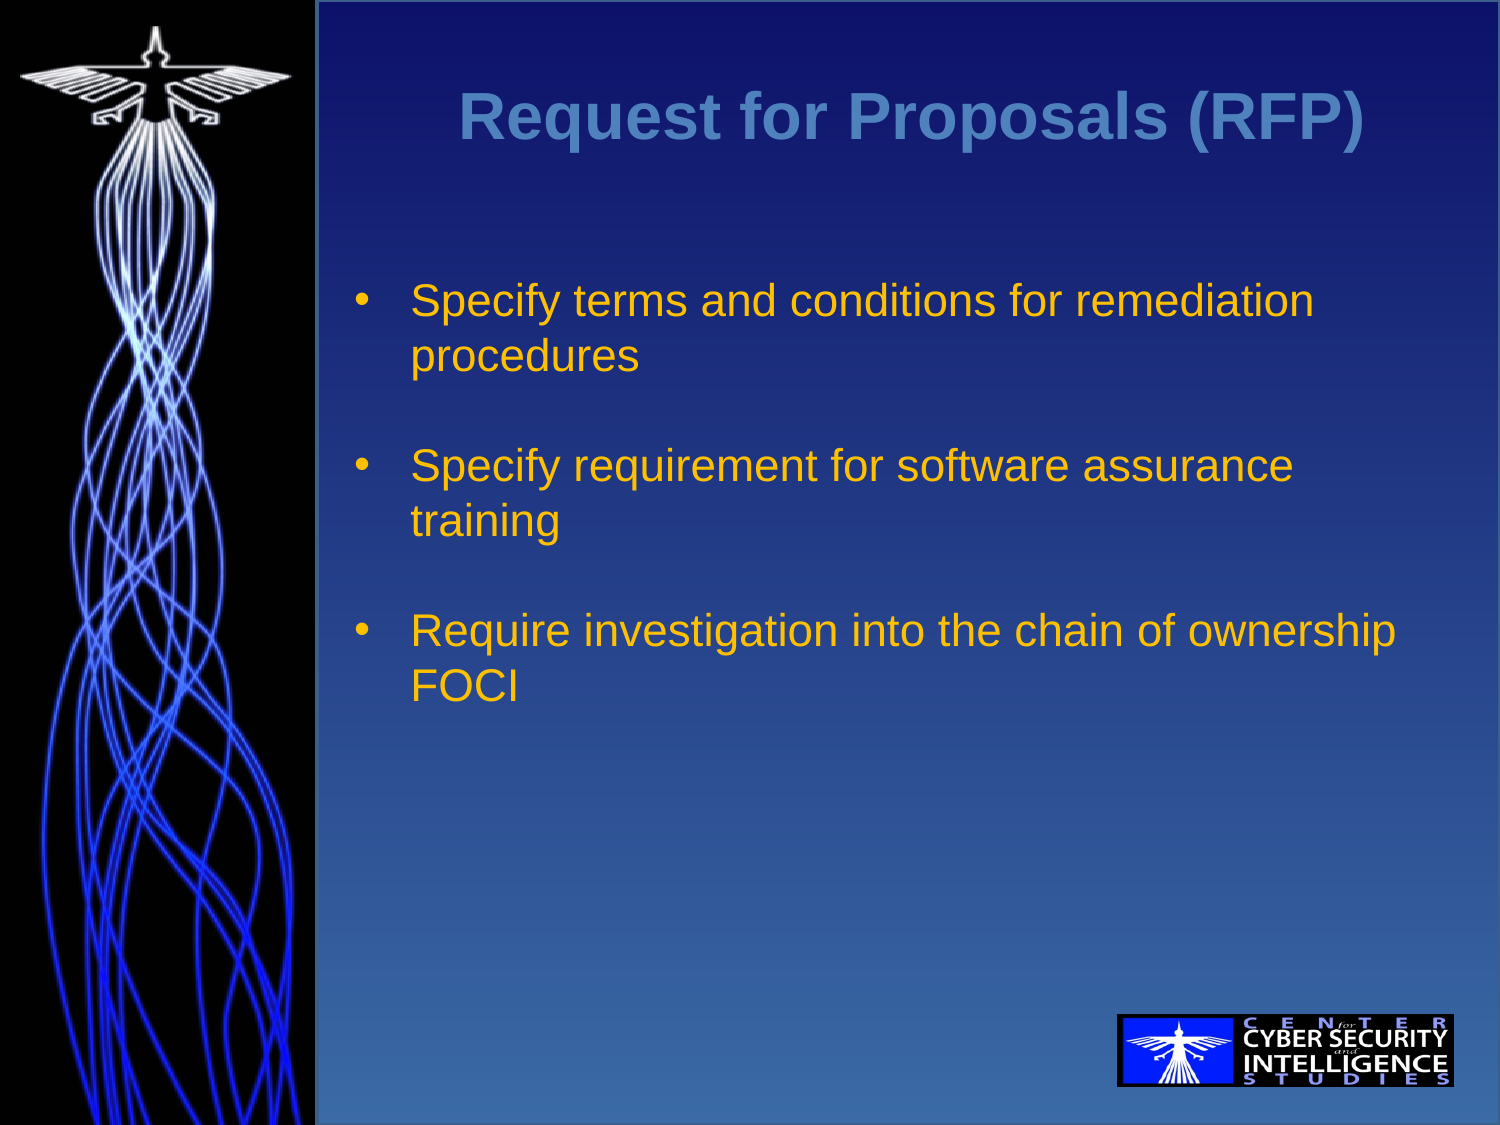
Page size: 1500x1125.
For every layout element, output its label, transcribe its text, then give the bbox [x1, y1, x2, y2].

text_box Specify terms and conditions for remediation procedures Specify requirement for software assurance training Require investigation into the chain of ownership FOCI [337, 262, 1462, 975]
title Request for Proposals (RFP) [362, 62, 1463, 163]
text_box [317, 0, 1500, 1125]
picture [0, 0, 316, 1125]
picture [1117, 1013, 1455, 1087]
